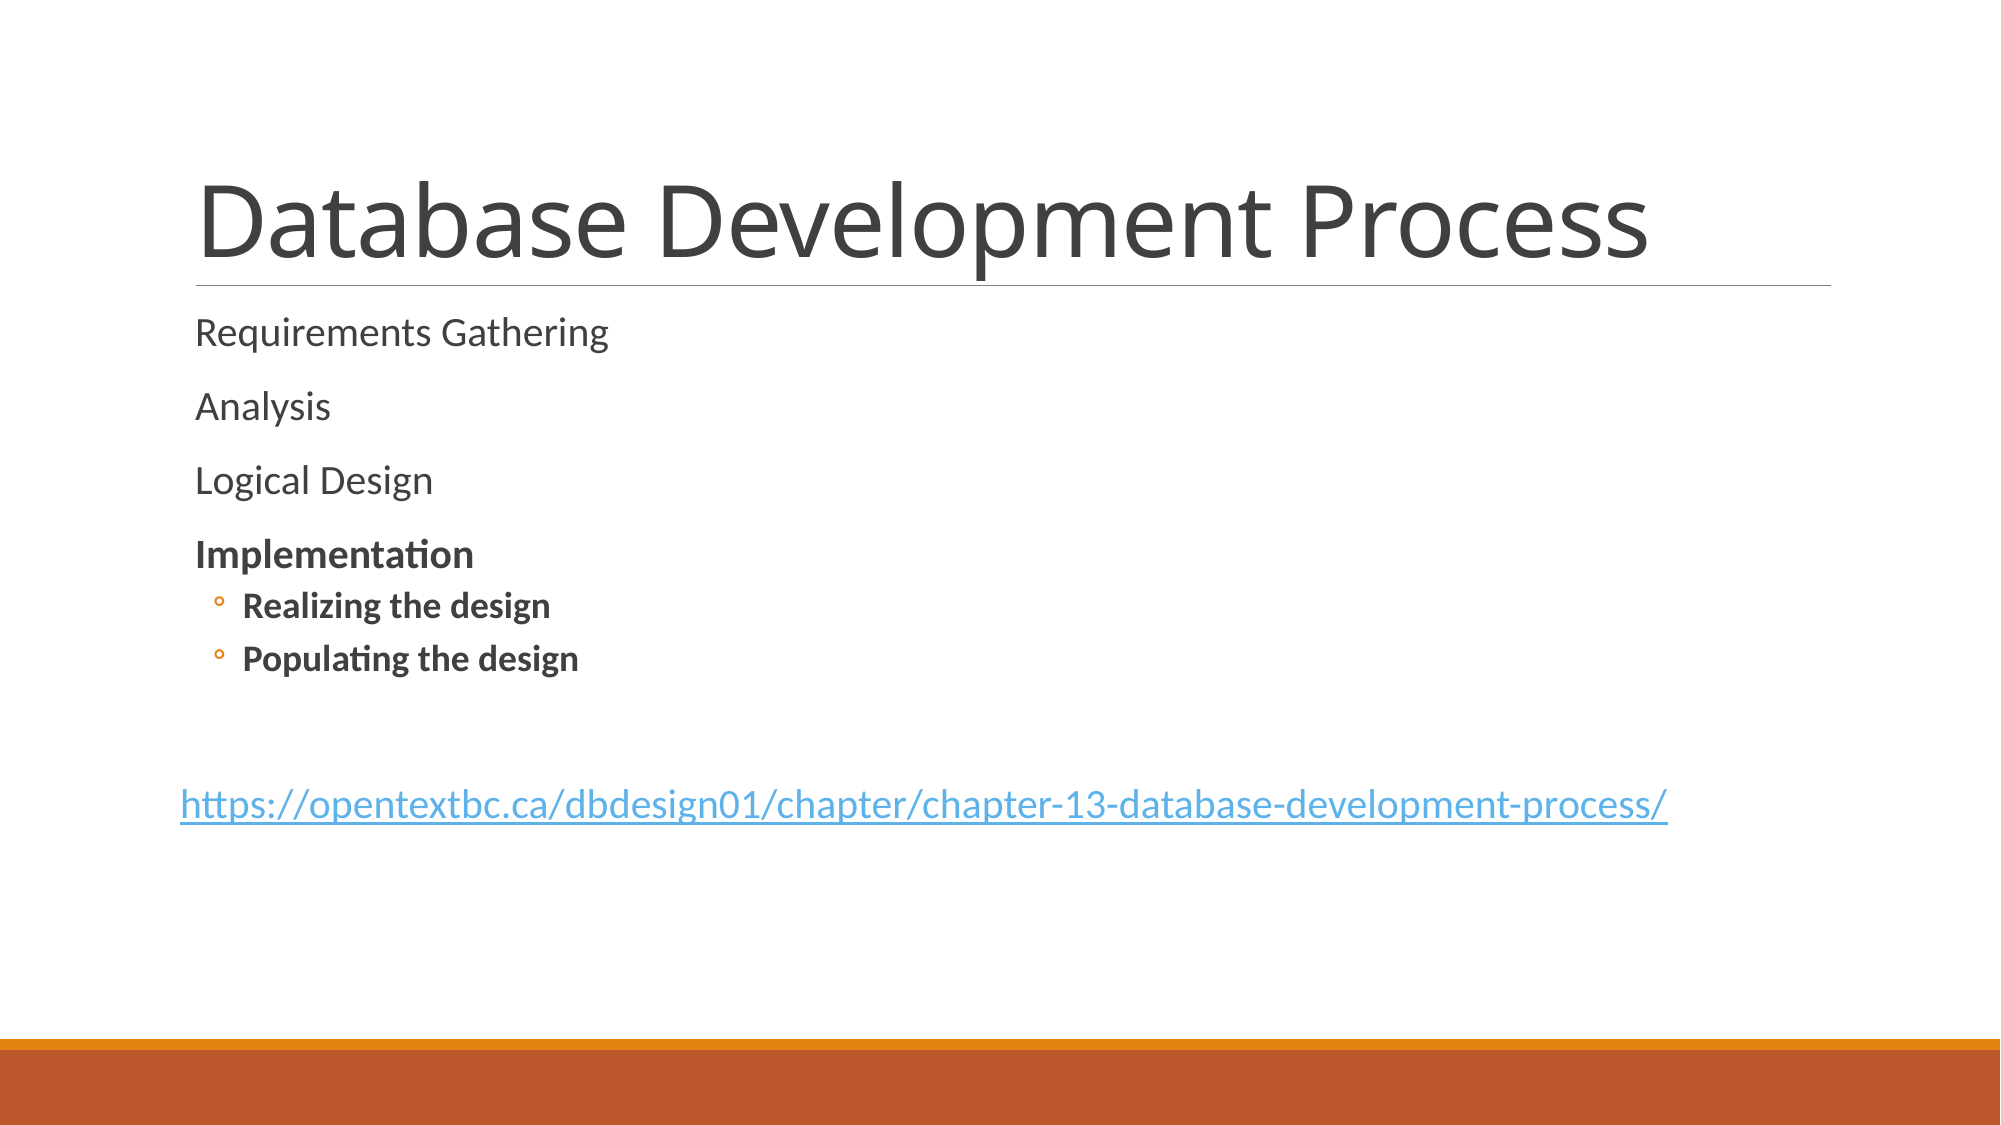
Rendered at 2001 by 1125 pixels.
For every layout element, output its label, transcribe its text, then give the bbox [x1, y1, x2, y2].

title Database Development Process [180, 47, 1830, 285]
list Requirements Gathering Analysis Logical Design Implementation Realizing the design Populating the design https://opentextbc.ca/dbdesign01/chapter/chapter-13-database-development-process/ [180, 302, 1830, 963]
